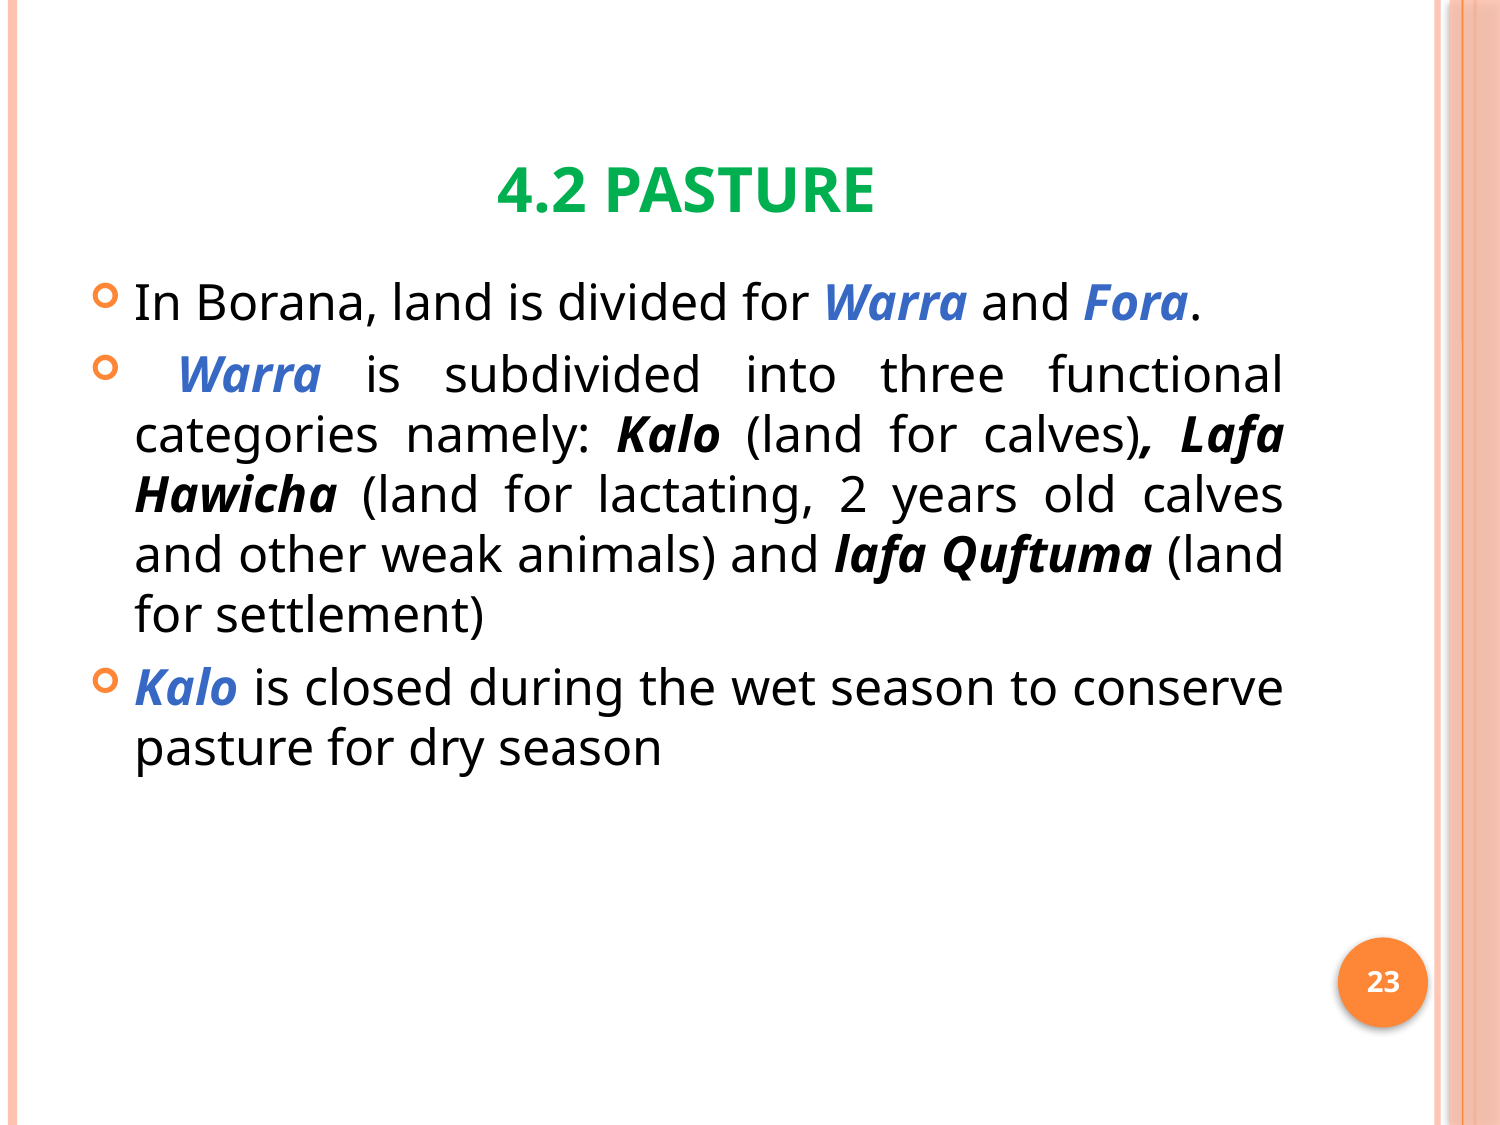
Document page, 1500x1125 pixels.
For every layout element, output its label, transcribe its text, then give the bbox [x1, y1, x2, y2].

list In Borana, land is divided for Warra and Fora. Warra is subdivided into three functional categories namely: Kalo (land for calves), Lafa Hawicha (land for lactating, 2 years old calves and other weak animals) and lafa Quftuma (land for settlement) Kalo is closed during the wet season to conserve pasture for dry season [75, 262, 1300, 1062]
title 4.2 Pasture [75, 45, 1300, 233]
slide_number 23 [1333, 940, 1434, 1027]
